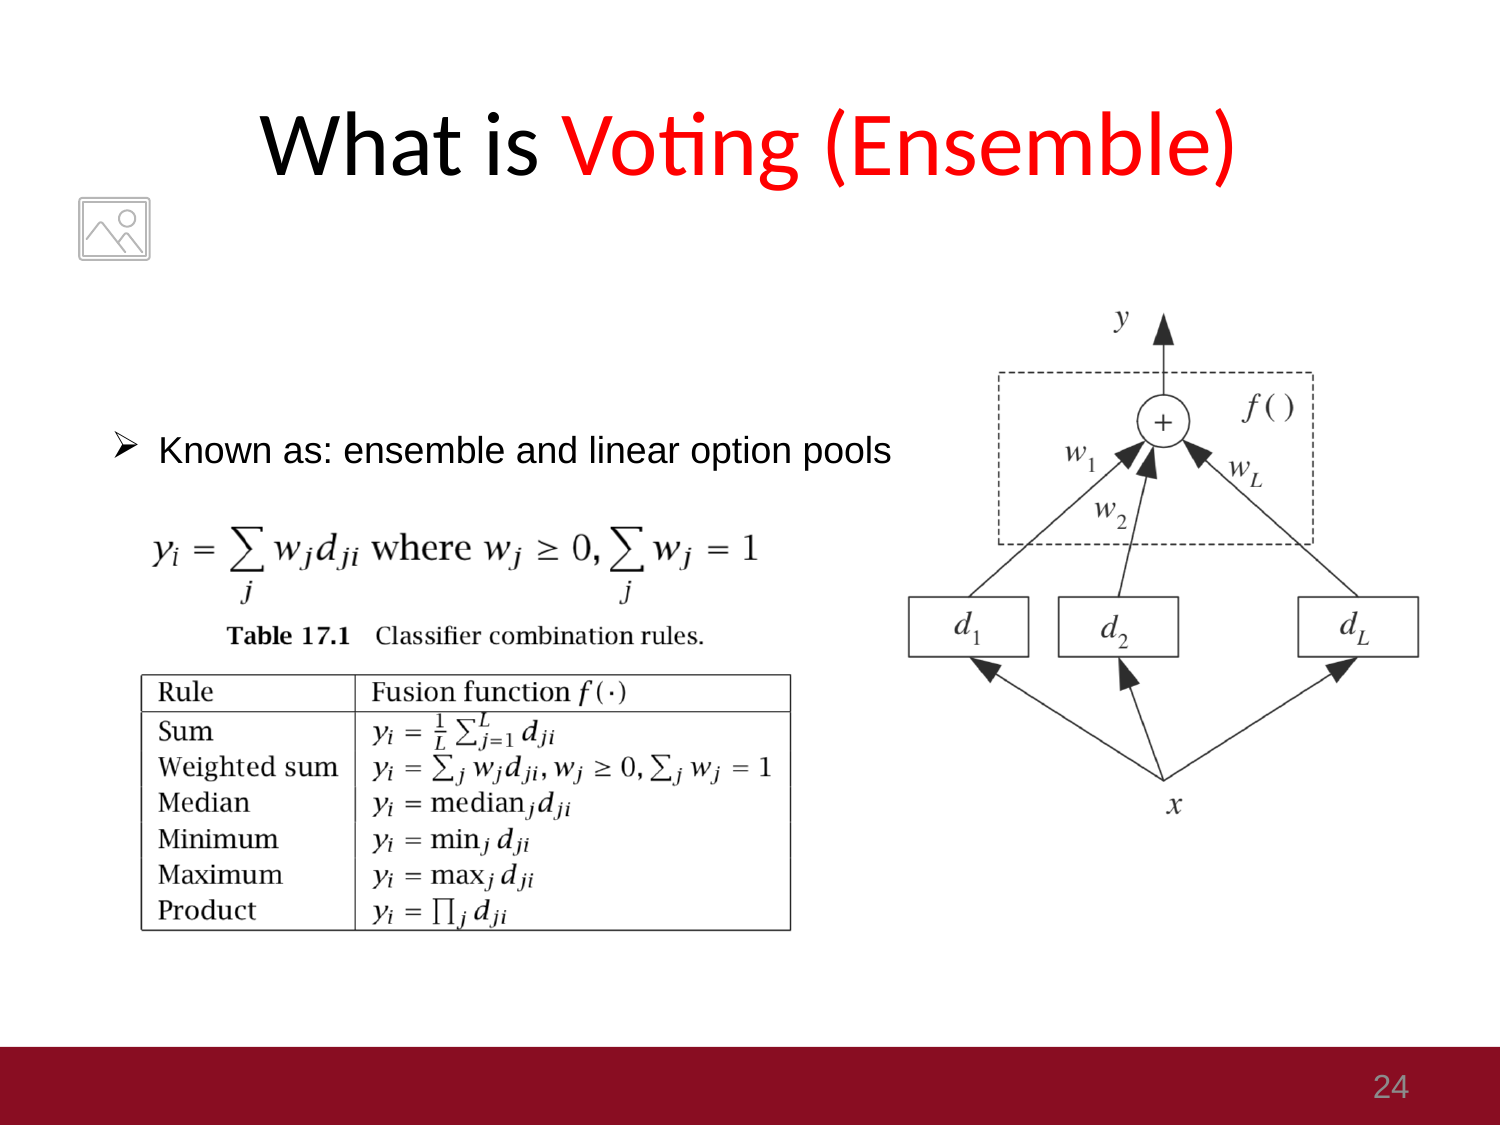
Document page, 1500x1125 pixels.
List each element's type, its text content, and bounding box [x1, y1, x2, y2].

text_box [78, 197, 150, 261]
text_box Known as: ensemble and linear option pools [96, 422, 889, 480]
title What is Voting (Ensemble) [75, 45, 1425, 233]
picture [894, 304, 1426, 825]
slide_number 24 [1074, 1057, 1425, 1118]
picture [128, 610, 805, 948]
picture [141, 510, 767, 609]
